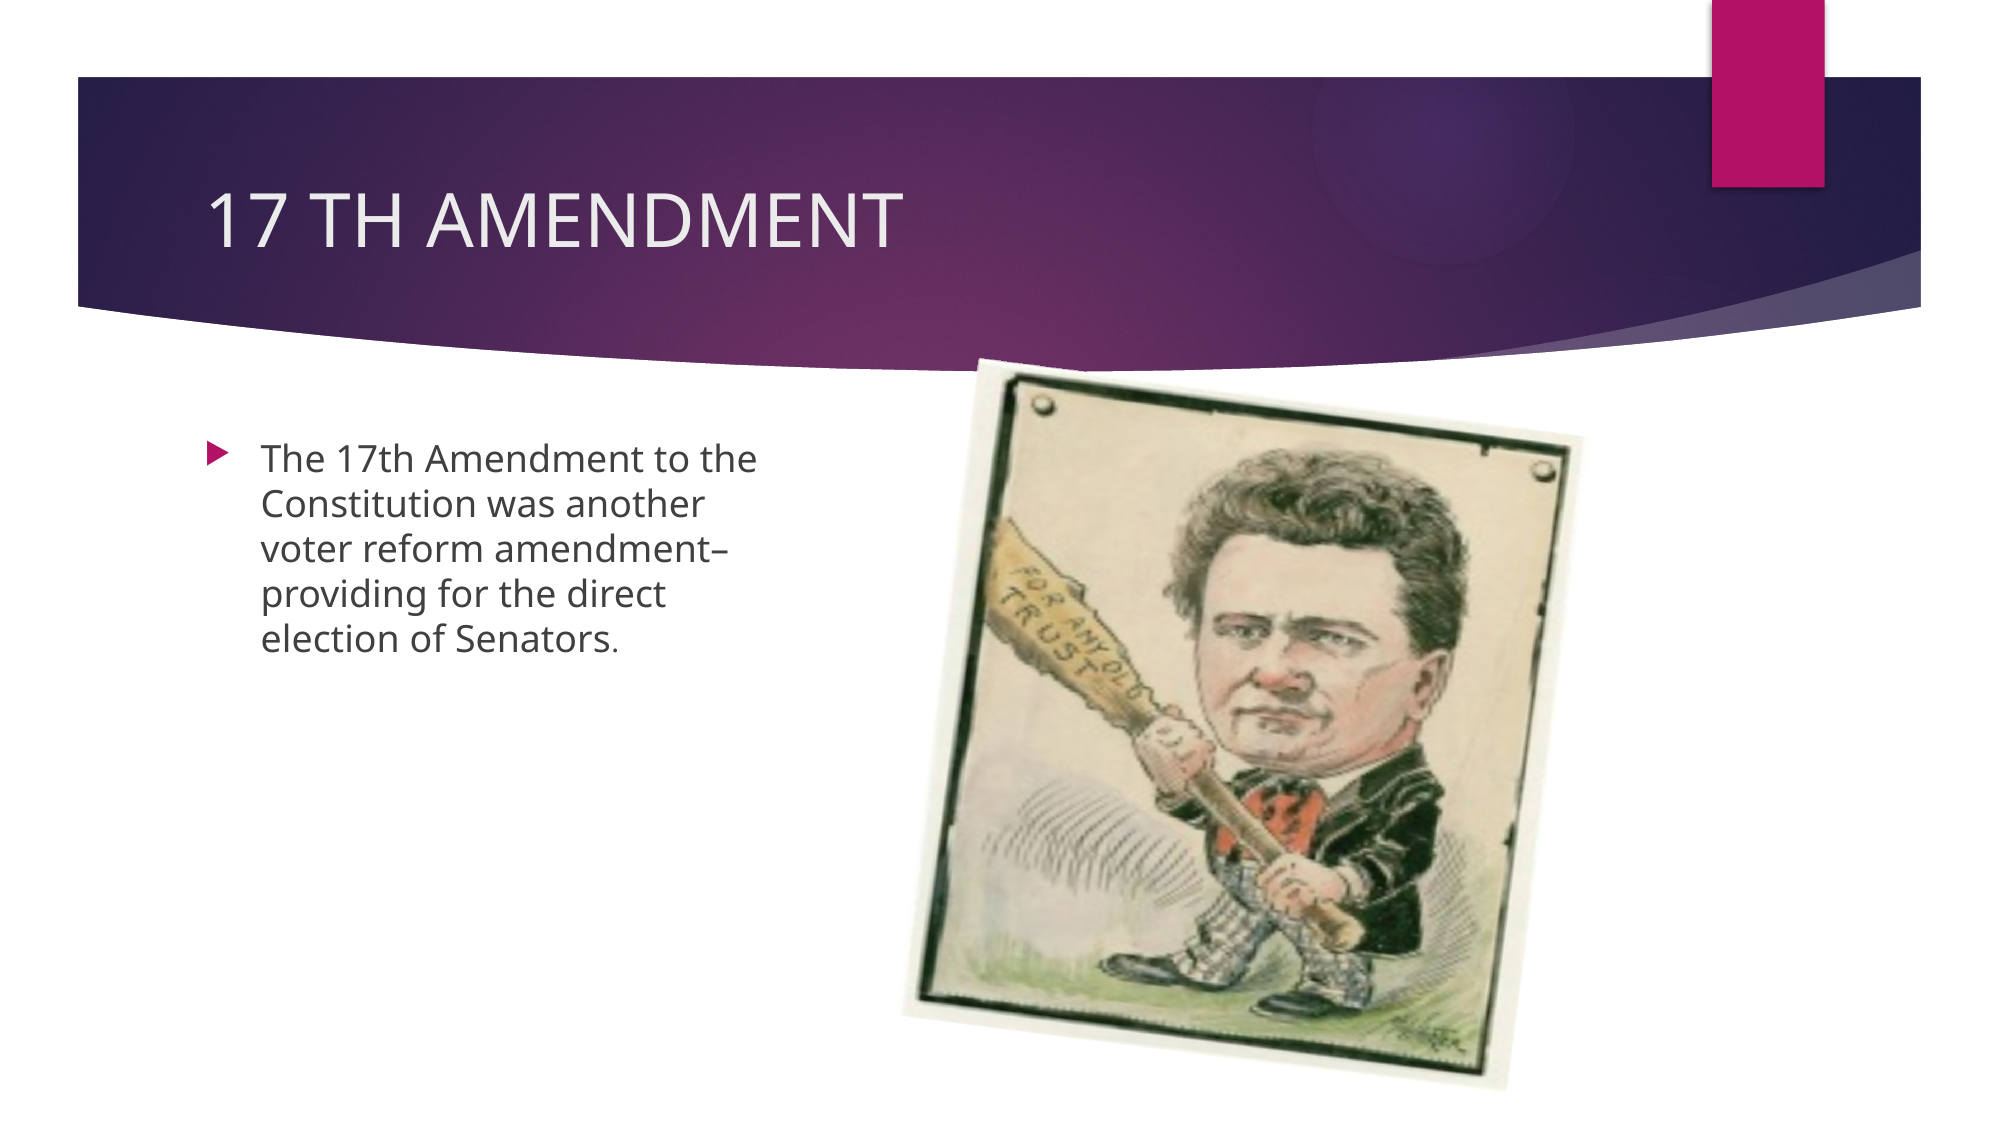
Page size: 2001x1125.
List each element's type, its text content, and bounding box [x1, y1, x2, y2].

picture [896, 359, 1590, 1093]
title 17 TH AMENDMENT [189, 159, 1627, 276]
list The 17th Amendment to the Constitution was another voter reform amendment– providing for the direct election of Senators. [189, 427, 786, 988]
